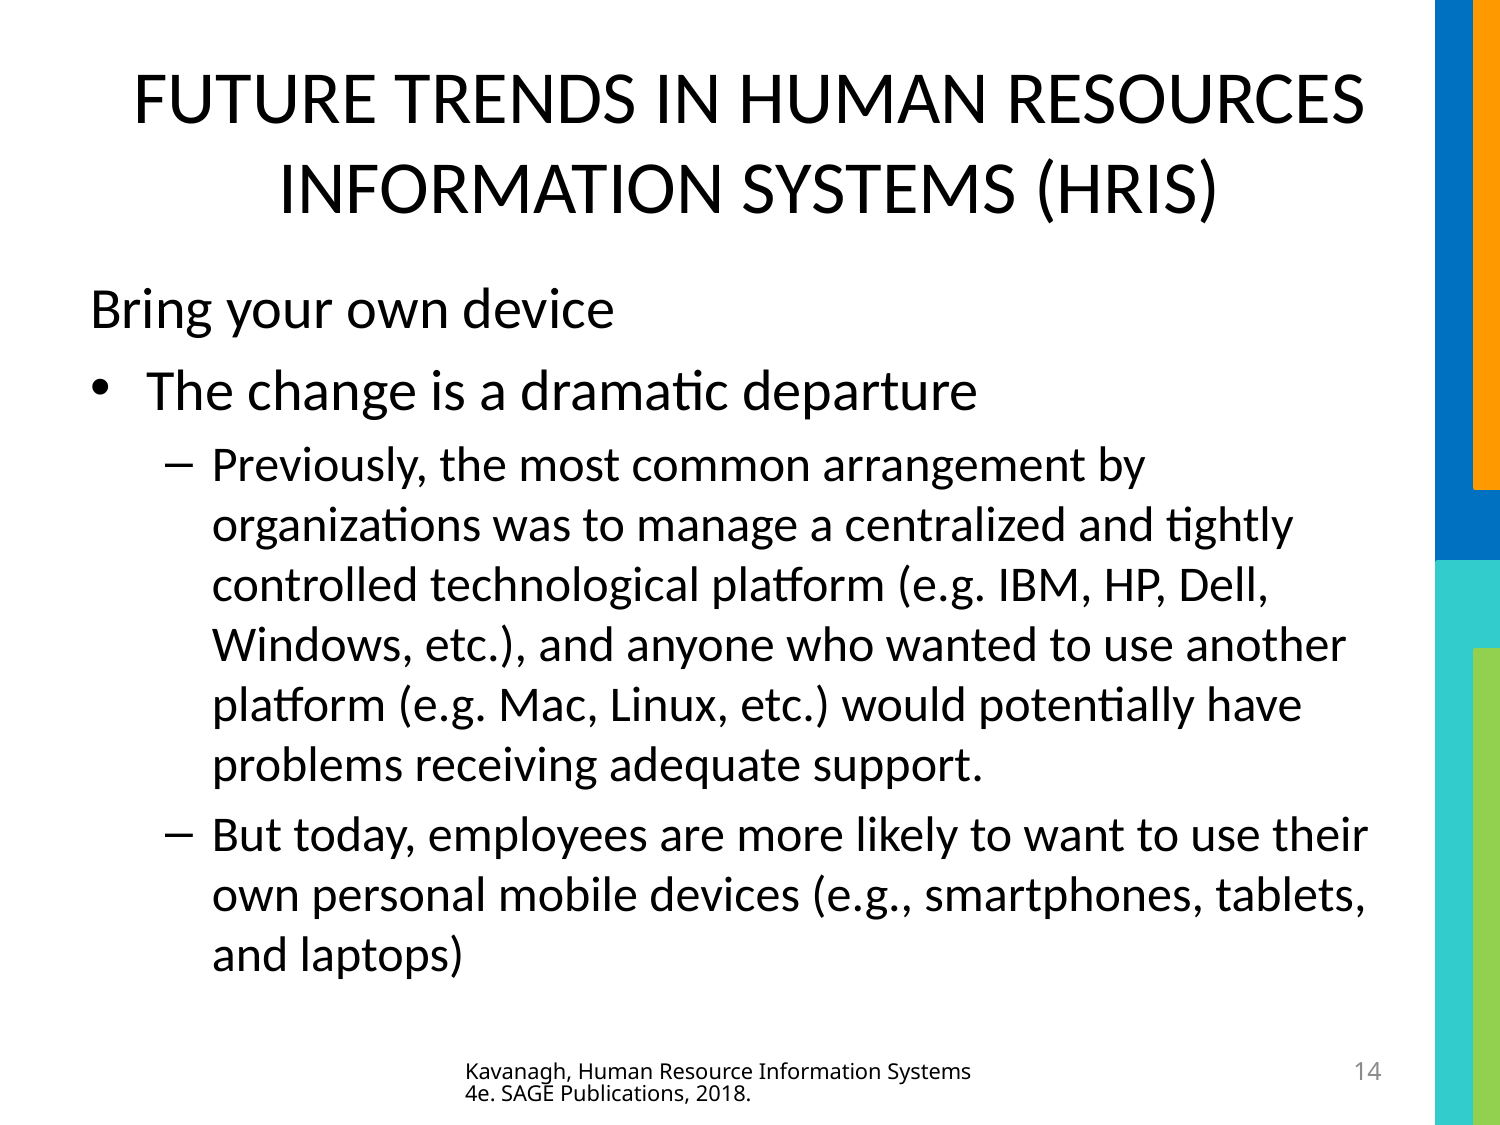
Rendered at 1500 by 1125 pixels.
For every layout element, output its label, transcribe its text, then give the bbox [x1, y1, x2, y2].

slide_number 14 [1059, 1042, 1397, 1103]
list Bring your own device The change is a dramatic departure Previously, the most common arrangement by organizations was to manage a centralized and tightly controlled technological platform (e.g. IBM, HP, Dell, Windows, etc.), and anyone who wanted to use another platform (e.g. Mac, Linux, etc.) would potentially have problems receiving adequate support. But today, employees are more likely to want to use their own personal mobile devices (e.g., smartphones, tablets, and laptops) [75, 262, 1425, 1005]
title FUTURE TRENDS IN HUMAN RESOURCES INFORMATION SYSTEMS (HRIS) [75, 45, 1425, 233]
footer Kavanagh, Human Resource Information Systems 4e. SAGE Publications, 2018. [450, 1042, 1004, 1103]
